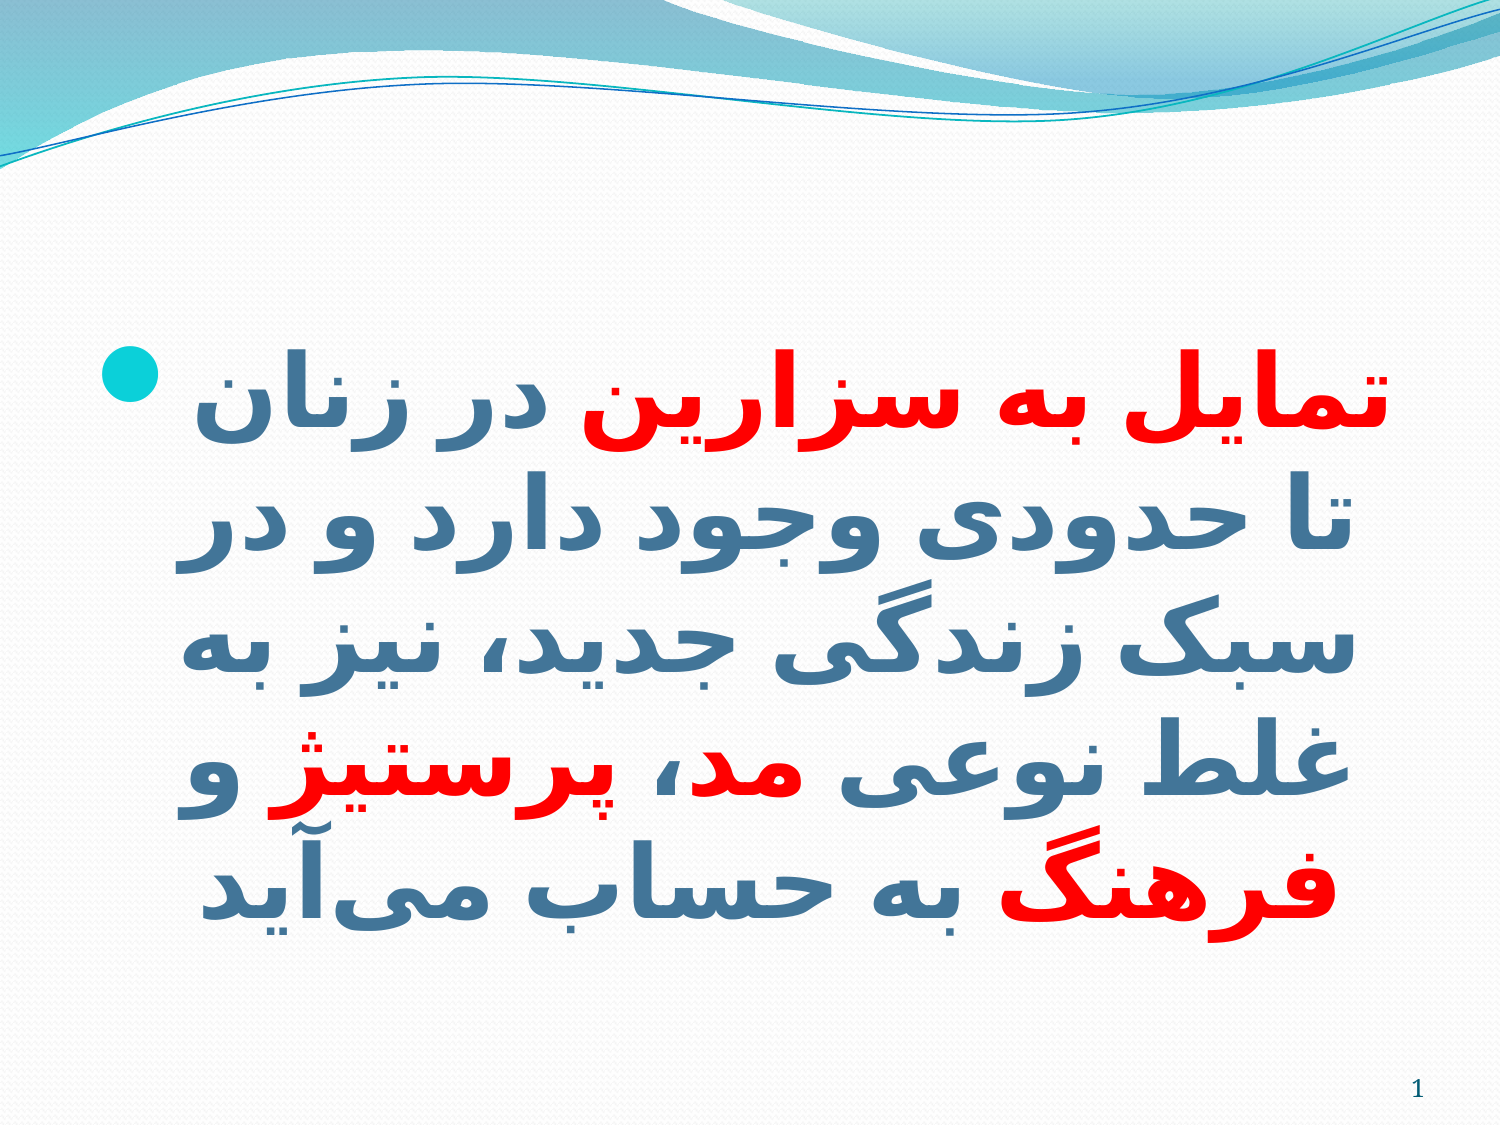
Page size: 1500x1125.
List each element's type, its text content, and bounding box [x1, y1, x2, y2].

slide_number 1 [1299, 1042, 1425, 1103]
list تمایل به سزارین در زنان تا حدودی وجود دارد و در سبک زندگی جدید، نیز به غلط نوعی مد، پرستیژ و فرهنگ به حساب می‌آید [75, 317, 1425, 1038]
